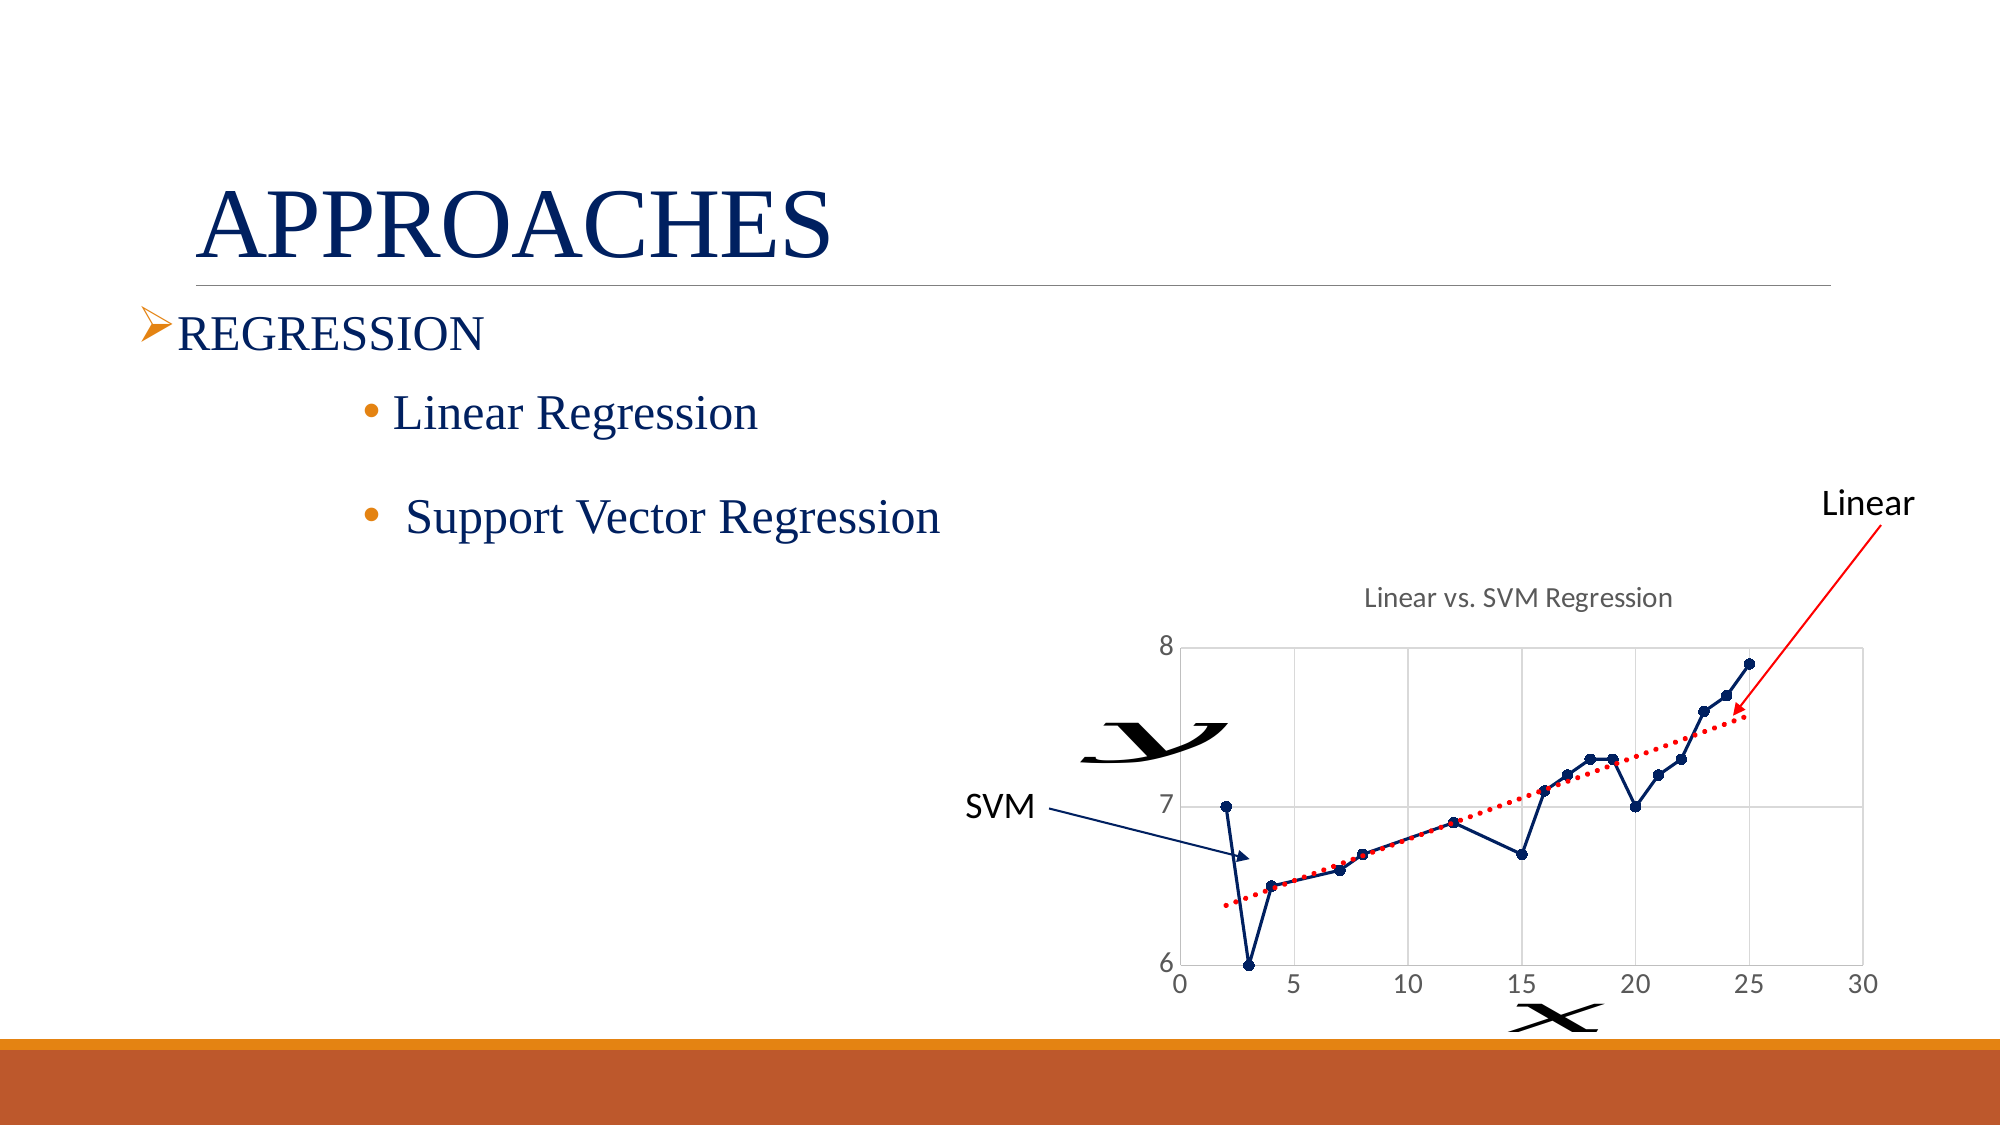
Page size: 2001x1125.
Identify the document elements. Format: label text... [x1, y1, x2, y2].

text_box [950, 470, 1983, 1011]
list REGRESSION Linear Regression Support Vector Regression [137, 299, 1863, 1046]
title APPROACHES [180, 47, 1830, 285]
